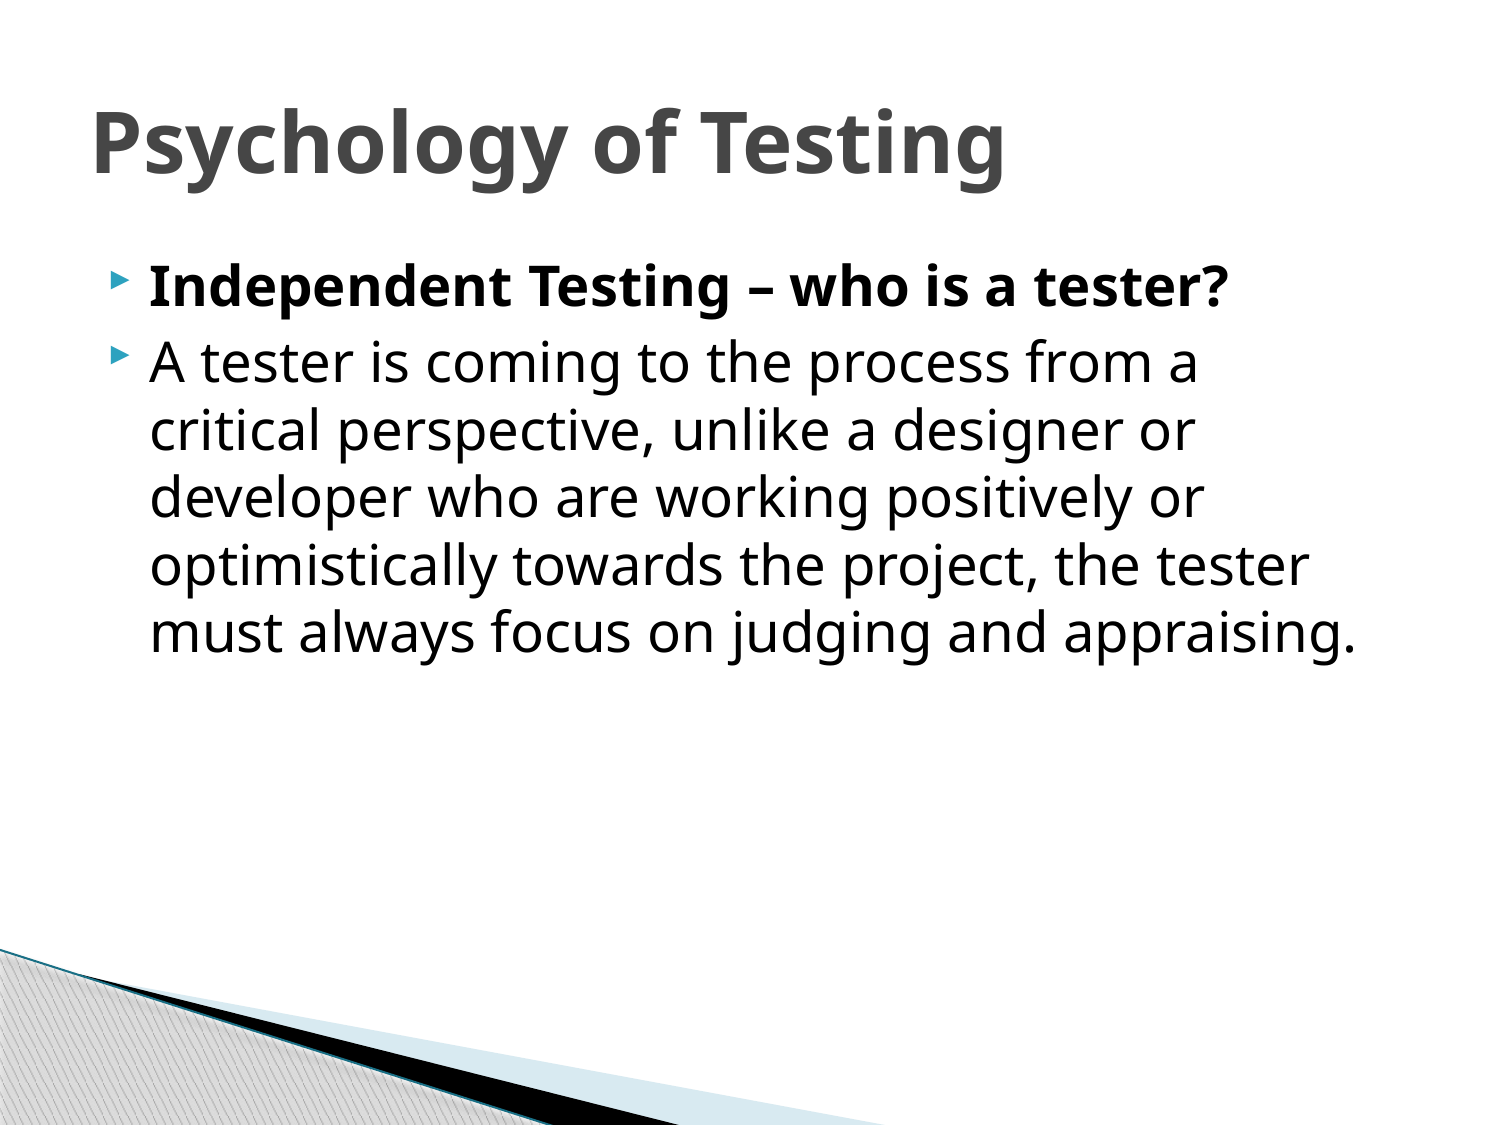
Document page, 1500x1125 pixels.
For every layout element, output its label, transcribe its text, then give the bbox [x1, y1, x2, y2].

list Independent Testing – who is a tester? A tester is coming to the process from a critical perspective, unlike a designer or developer who are working positively or optimistically towards the project, the tester must always focus on judging and appraising. [75, 243, 1388, 1047]
title Psychology of Testing [75, 45, 1425, 233]
